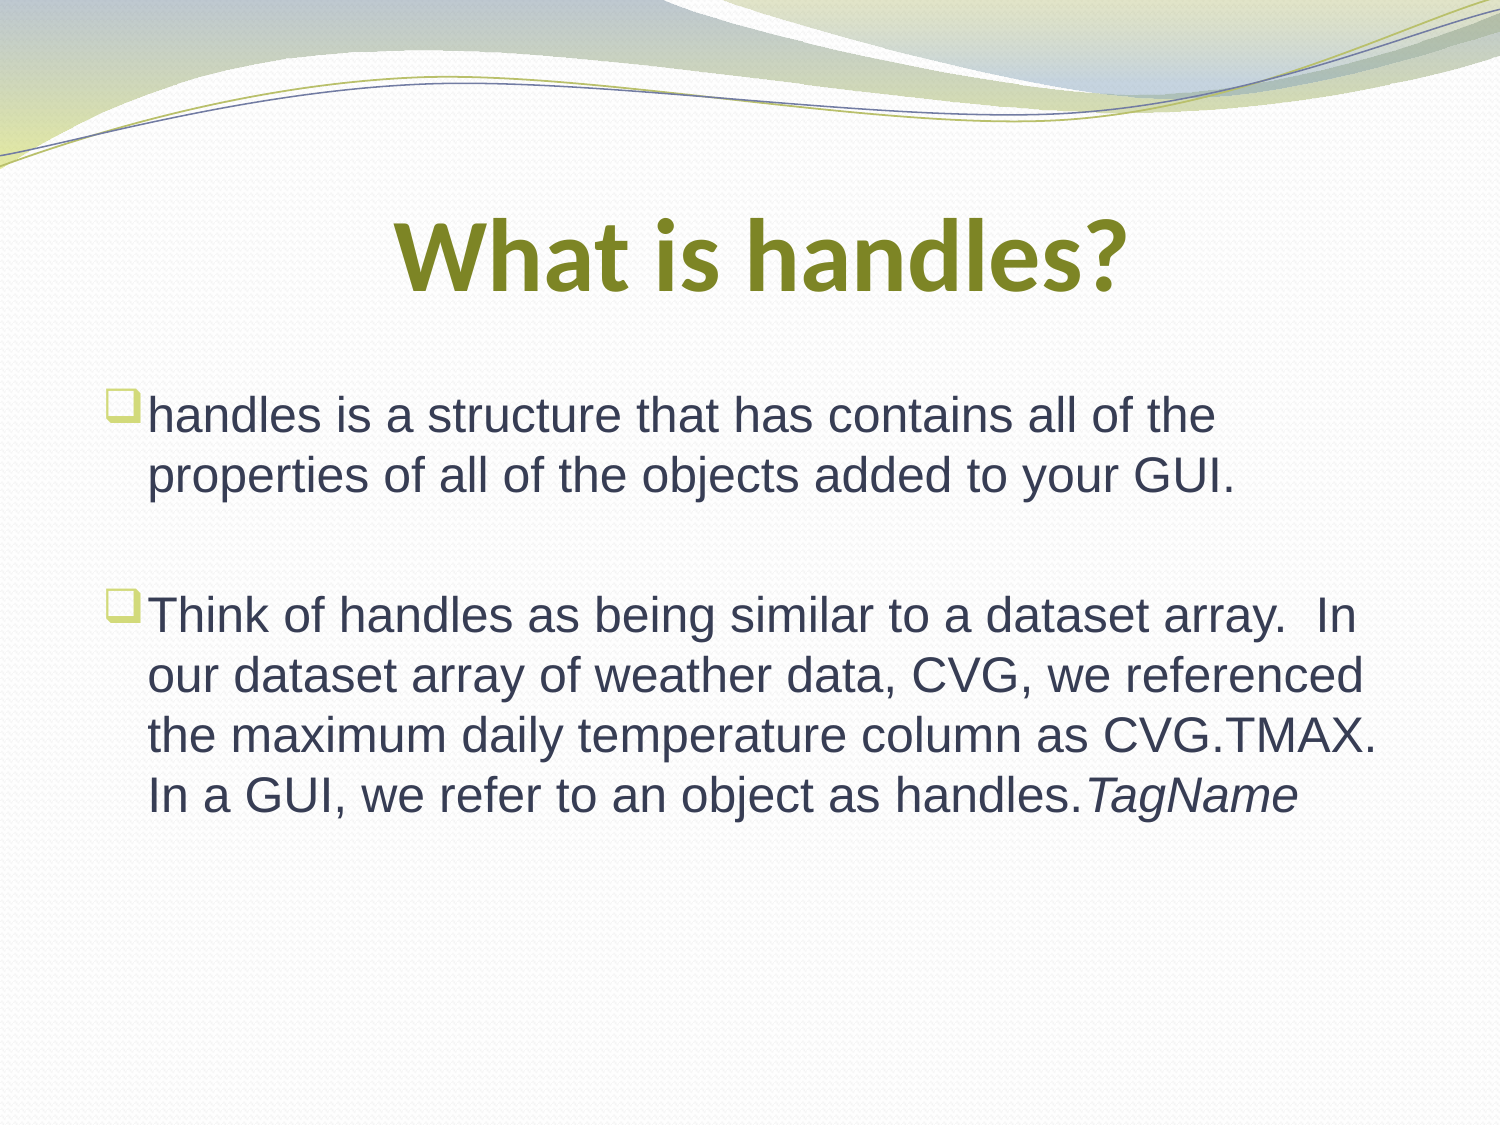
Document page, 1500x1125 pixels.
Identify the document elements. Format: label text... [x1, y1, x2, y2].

title What is handles? [43, 125, 1482, 313]
list handles is a structure that has contains all of the properties of all of the objects added to your GUI. Think of handles as being similar to a dataset array. In our dataset array of weather data, CVG, we referenced the maximum daily temperature column as CVG.TMAX. In a GUI, we refer to an object as handles.TagName [87, 375, 1438, 988]
